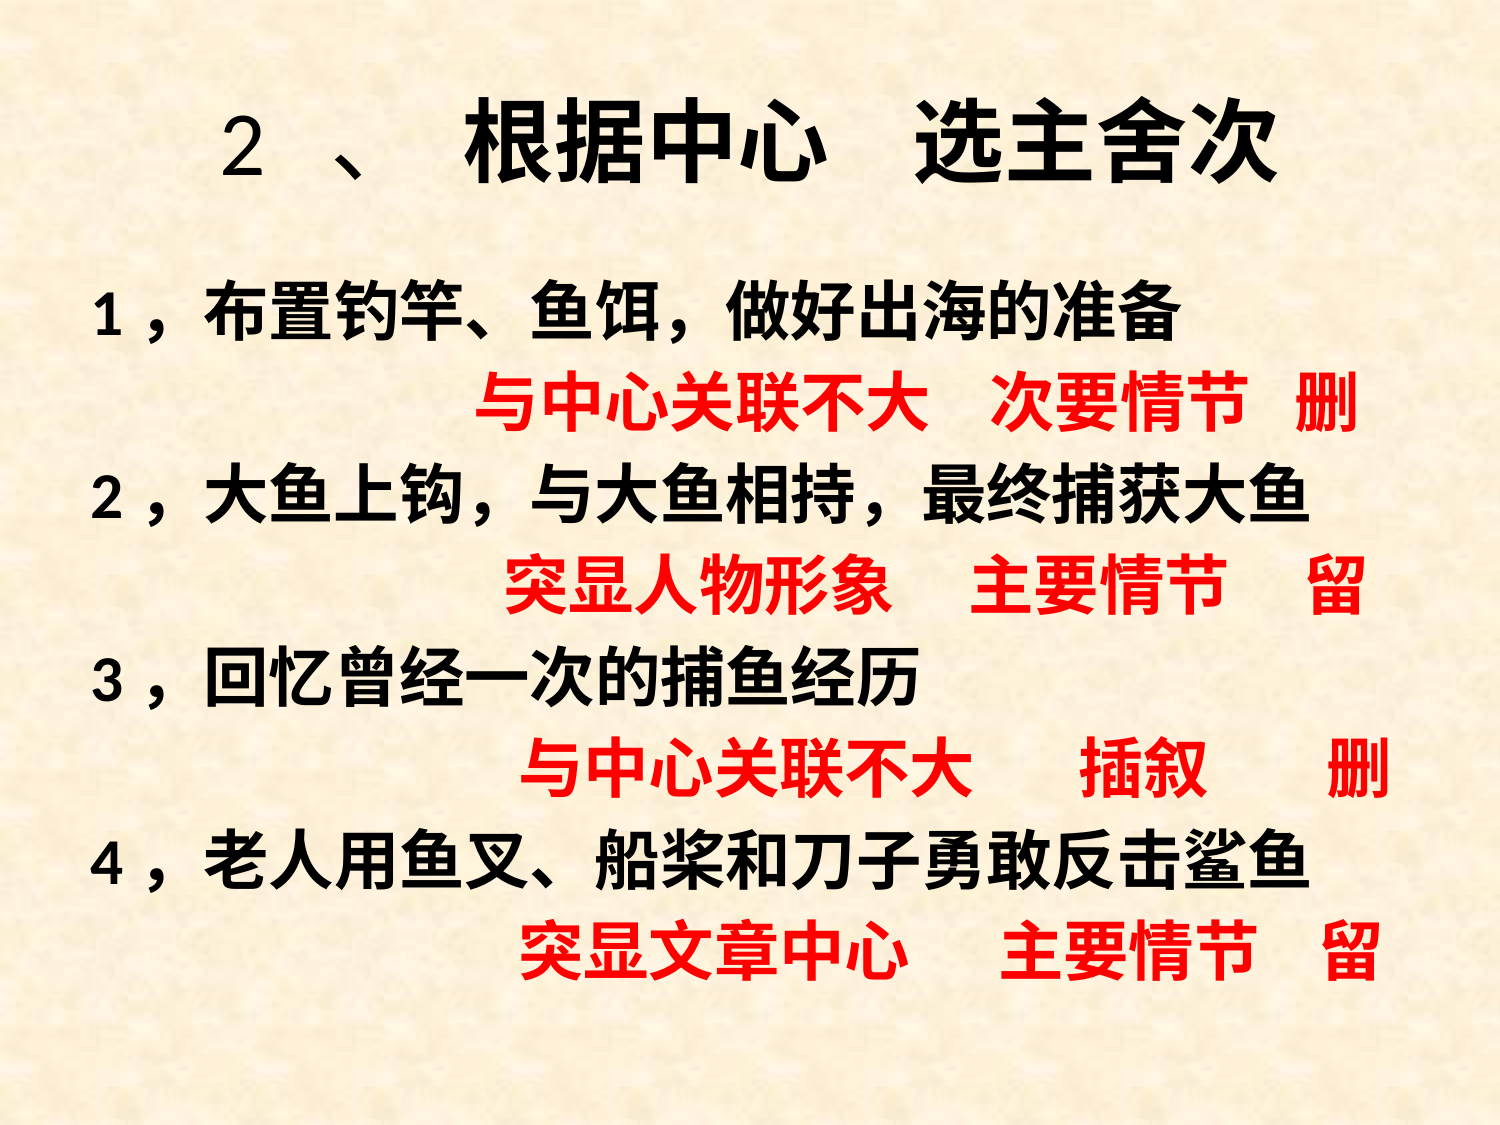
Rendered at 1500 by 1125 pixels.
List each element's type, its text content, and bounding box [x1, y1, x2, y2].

picture [0, 0, 1500, 1125]
list 1，布置钓竿、鱼饵，做好出海的准备 与中心关联不大 次要情节 删 2，大鱼上钩，与大鱼相持，最终捕获大鱼 突显人物形象 主要情节 留 3，回忆曾经一次的捕鱼经历 与中心关联不大 插叙 删 4，老人用鱼叉、船桨和刀子勇敢反击鲨鱼 突显文章中心 主要情节 留 [75, 262, 1425, 1005]
title 2 、 根据中心 选主舍次 [75, 45, 1425, 233]
